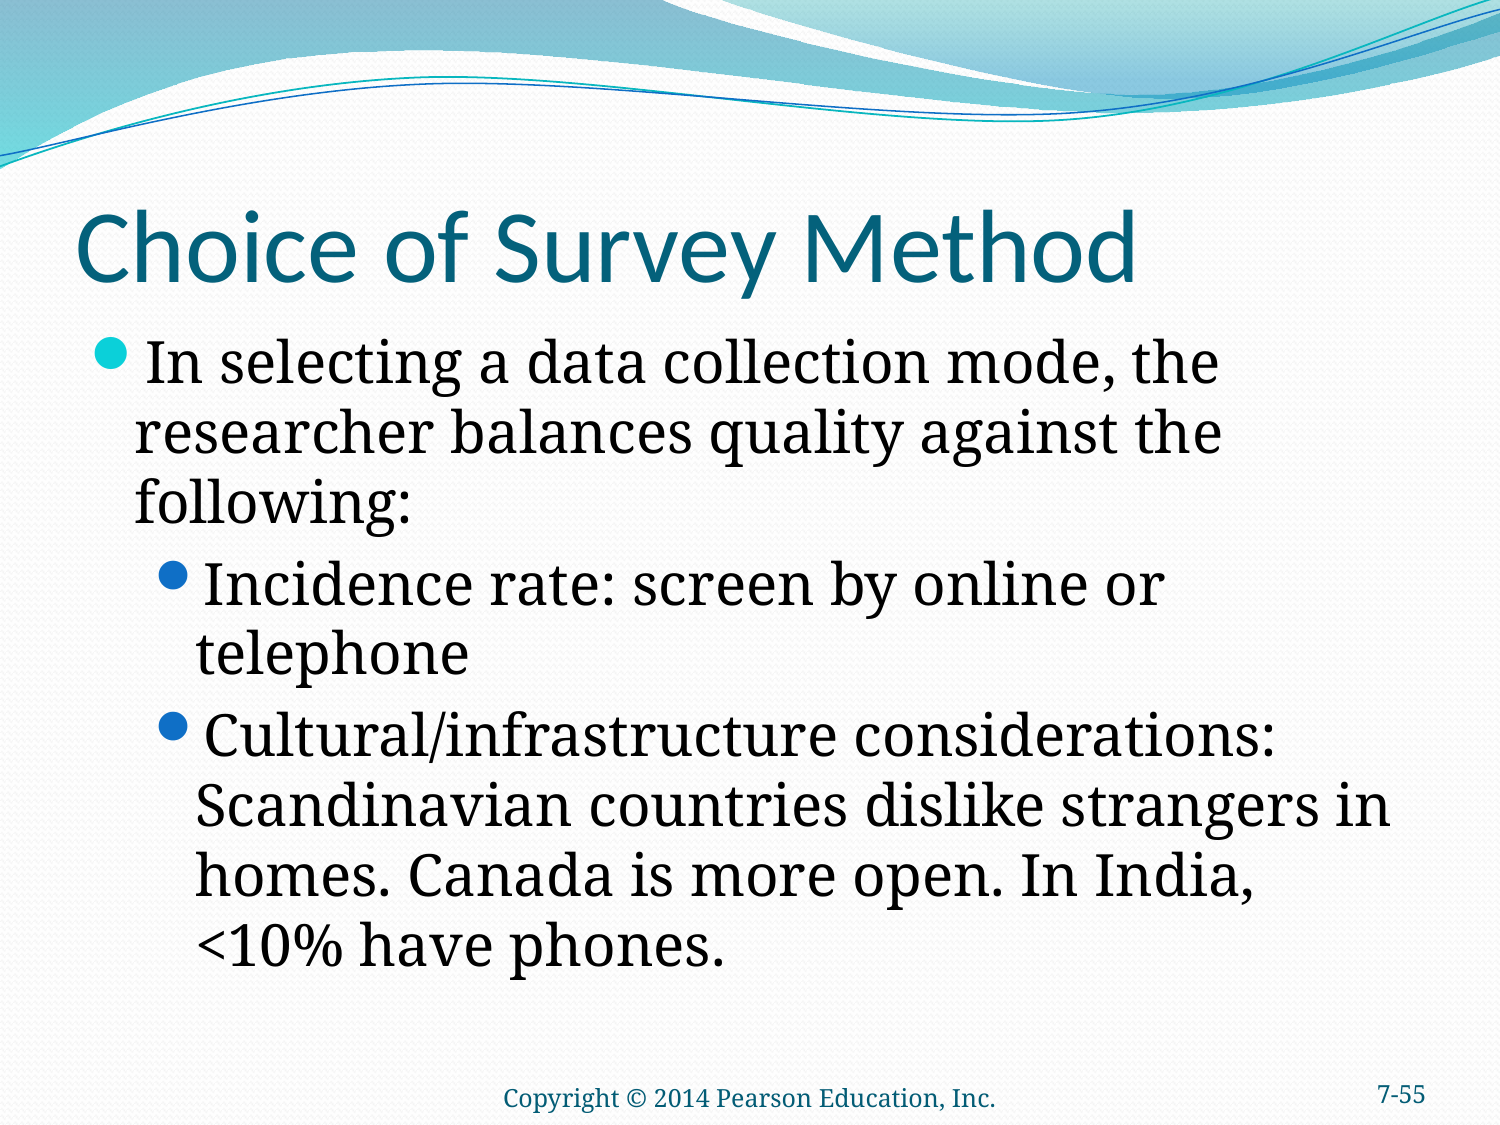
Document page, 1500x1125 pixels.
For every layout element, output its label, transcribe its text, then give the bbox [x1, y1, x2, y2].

list In selecting a data collection mode, the researcher balances quality against the following: Incidence rate: screen by online or telephone Cultural/infrastructure considerations: Scandinavian countries dislike strangers in homes. Canada is more open. In India, <10% have phones. [74, 317, 1426, 1038]
title Choice of Survey Method [74, 115, 1426, 304]
